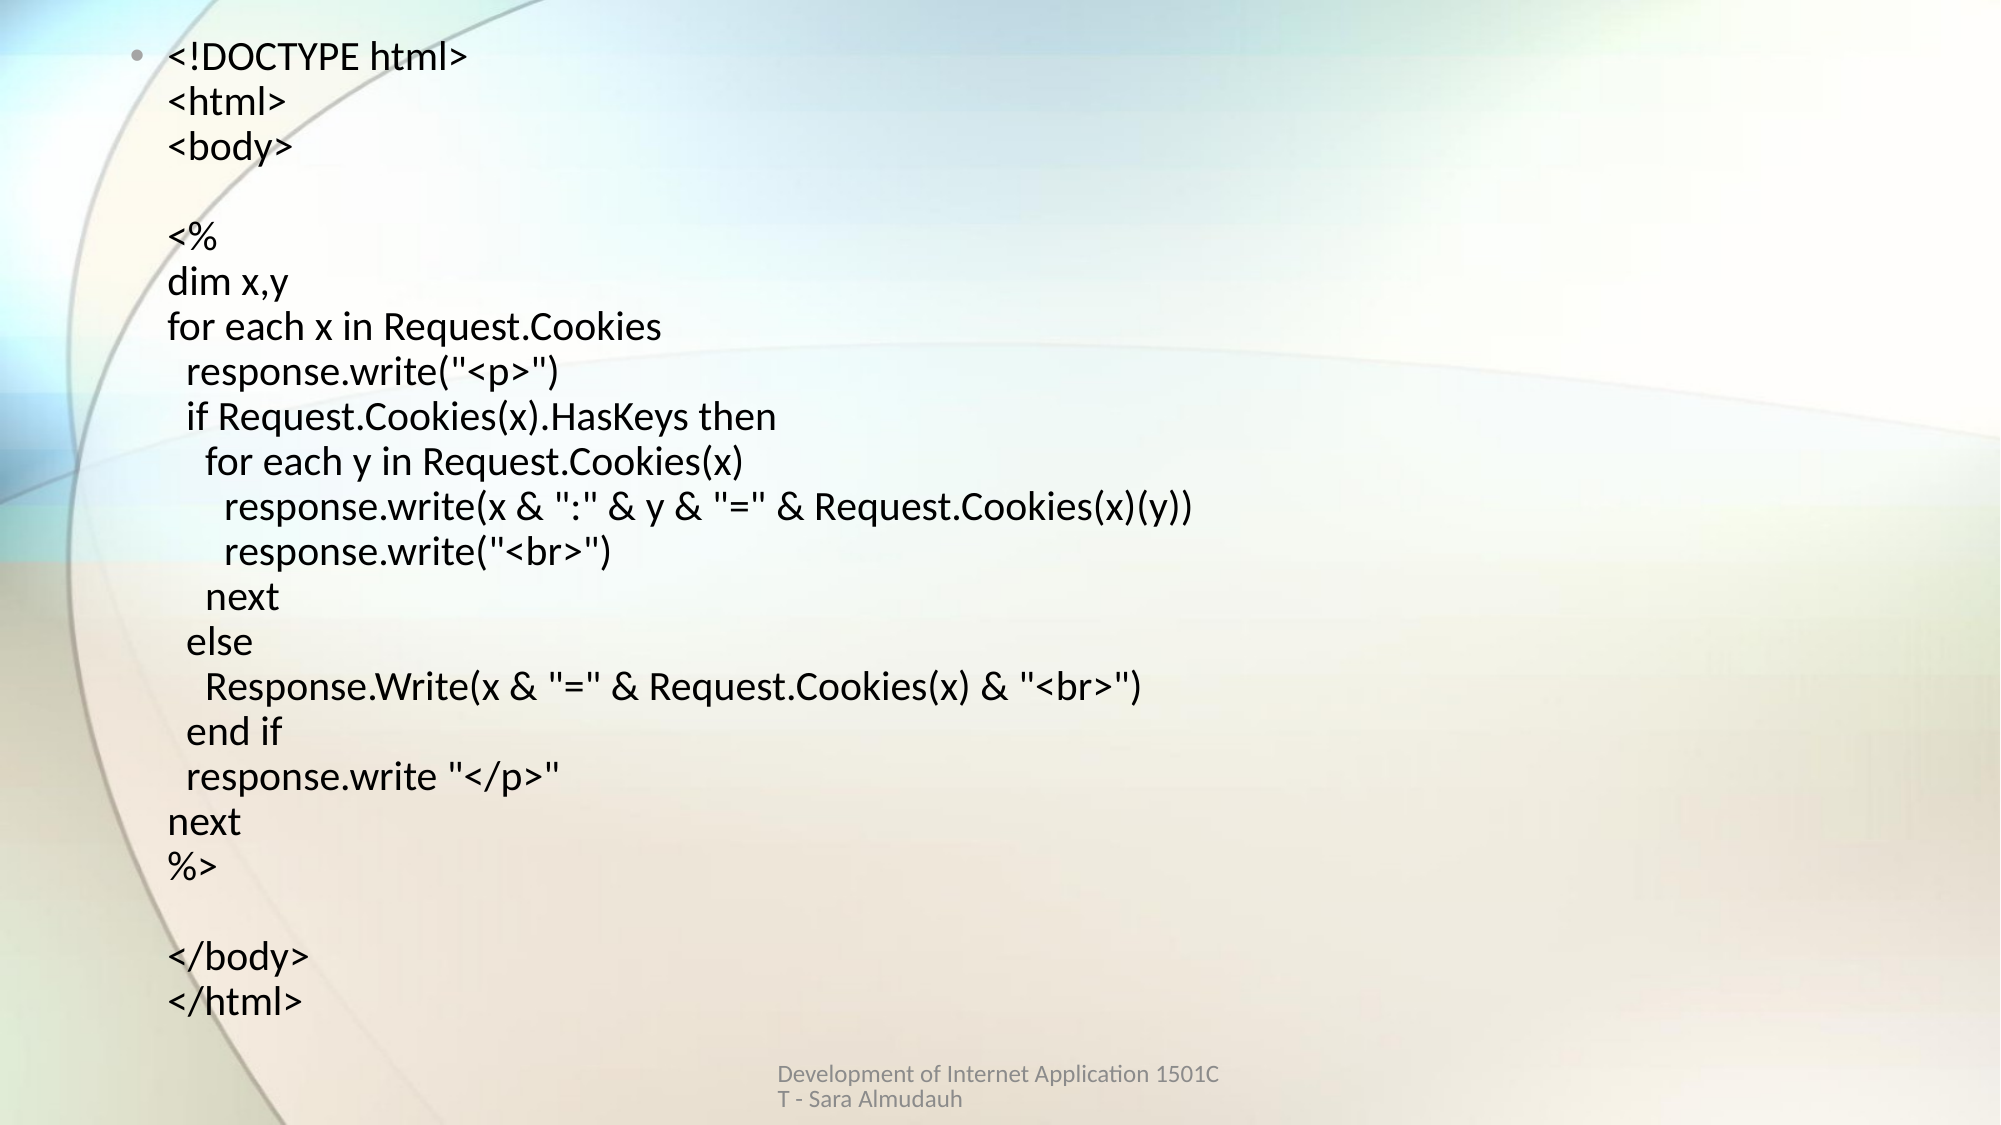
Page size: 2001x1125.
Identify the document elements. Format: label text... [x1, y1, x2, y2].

list <!DOCTYPE html> <html> <body> <% dim x,y for each x in Request.Cookies response.write("<p>") if Request.Cookies(x).HasKeys then for each y in Request.Cookies(x) response.write(x & ":" & y & "=" & Request.Cookies(x)(y)) response.write("<br>") next else Response.Write(x & "=" & Request.Cookies(x) & "<br>") end if response.write "</p>" next %> </body> </html> [114, 27, 1721, 742]
footer Development of Internet Application 1501CT - Sara Almudauh [762, 1042, 1238, 1103]
picture [0, 0, 2001, 1125]
